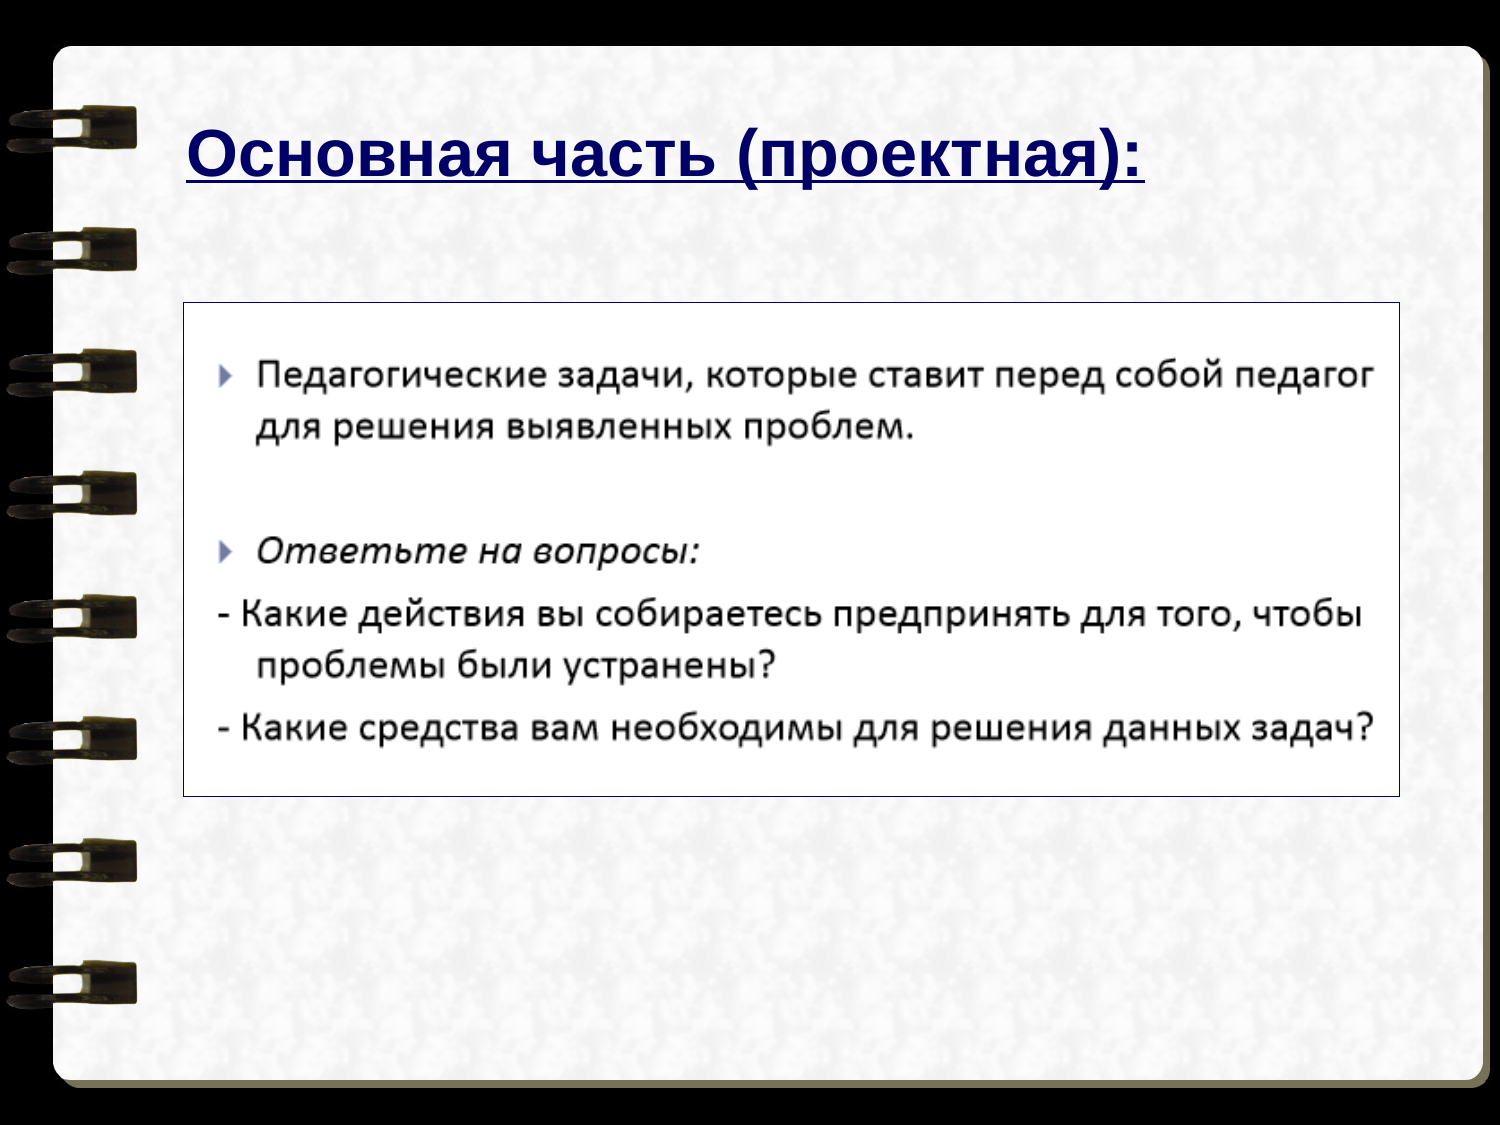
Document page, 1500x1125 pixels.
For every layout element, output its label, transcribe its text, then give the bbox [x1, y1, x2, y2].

title Основная часть (проектная): [171, 66, 1500, 233]
picture [0, 0, 1500, 1125]
